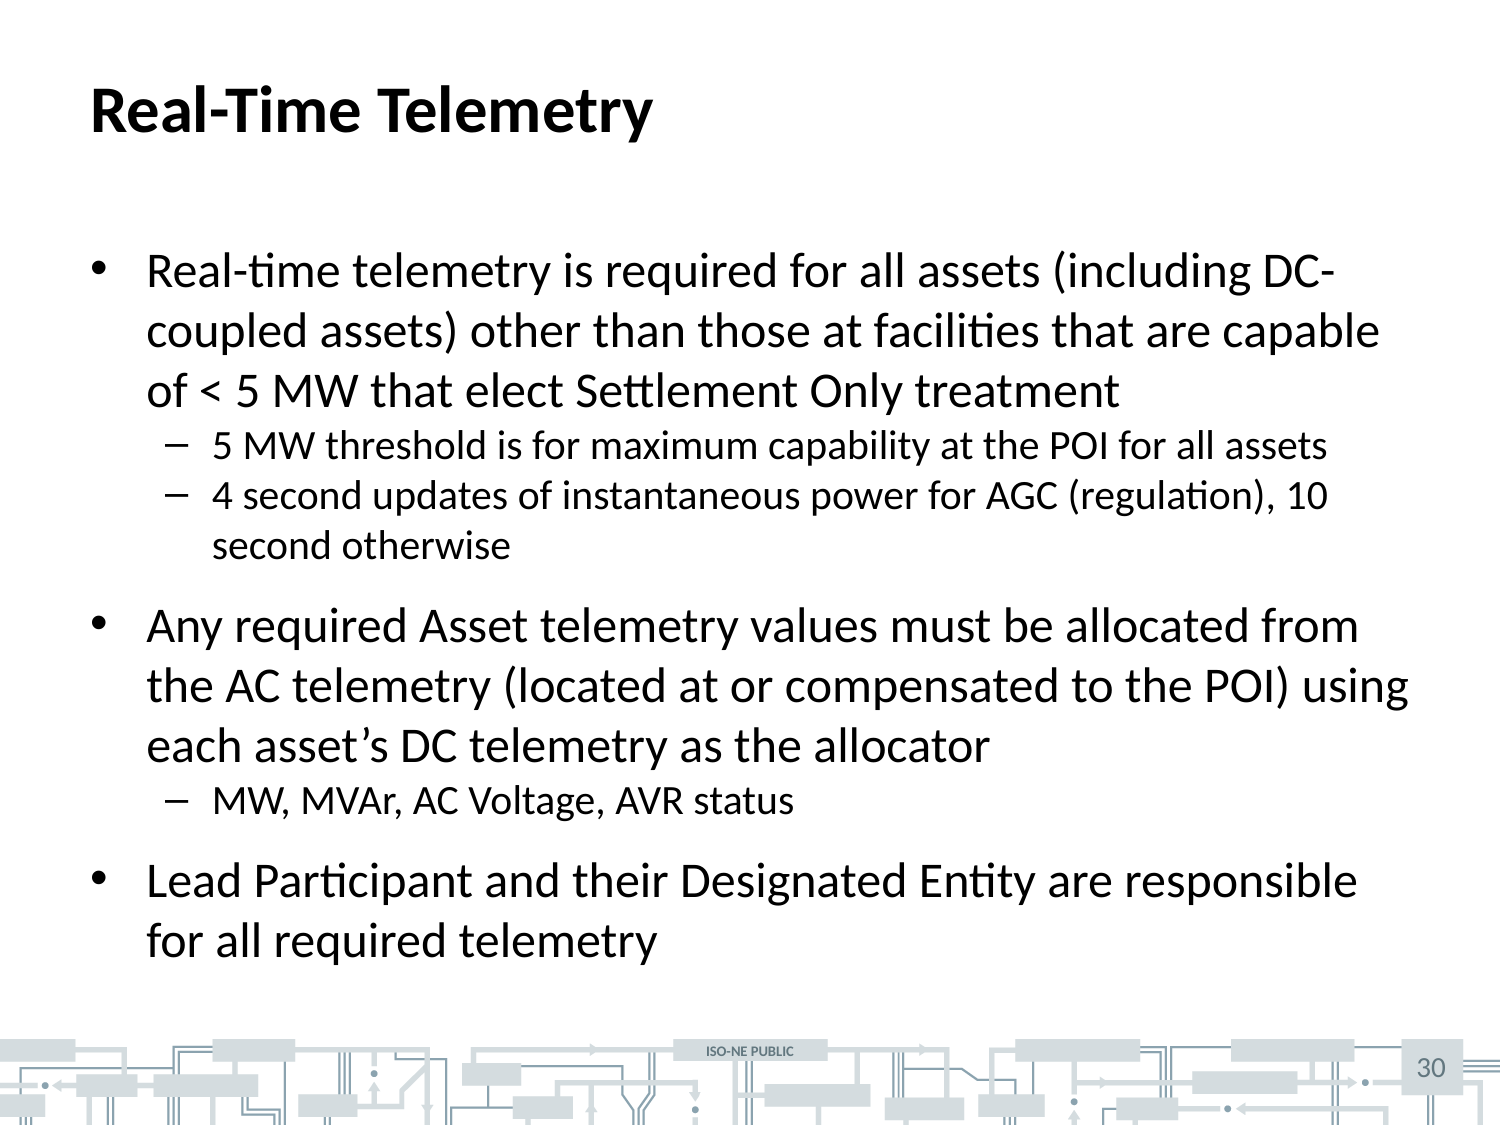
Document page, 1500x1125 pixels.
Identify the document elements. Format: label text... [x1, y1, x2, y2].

slide_number 30 [1400, 1044, 1463, 1088]
list Real-time telemetry is required for all assets (including DC-coupled assets) other than those at facilities that are capable of < 5 MW that elect Settlement Only treatment 5 MW threshold is for maximum capability at the POI for all assets 4 second updates of instantaneous power for AGC (regulation), 10 second otherwise Any required Asset telemetry values must be allocated from the AC telemetry (located at or compensated to the POI) using each asset’s DC telemetry as the allocator MW, MVAr, AC Voltage, AVR status Lead Participant and their Designated Entity are responsible for all required telemetry [75, 229, 1425, 1020]
picture [0, 1031, 1500, 1125]
title Real-Time Telemetry [75, 12, 1425, 200]
